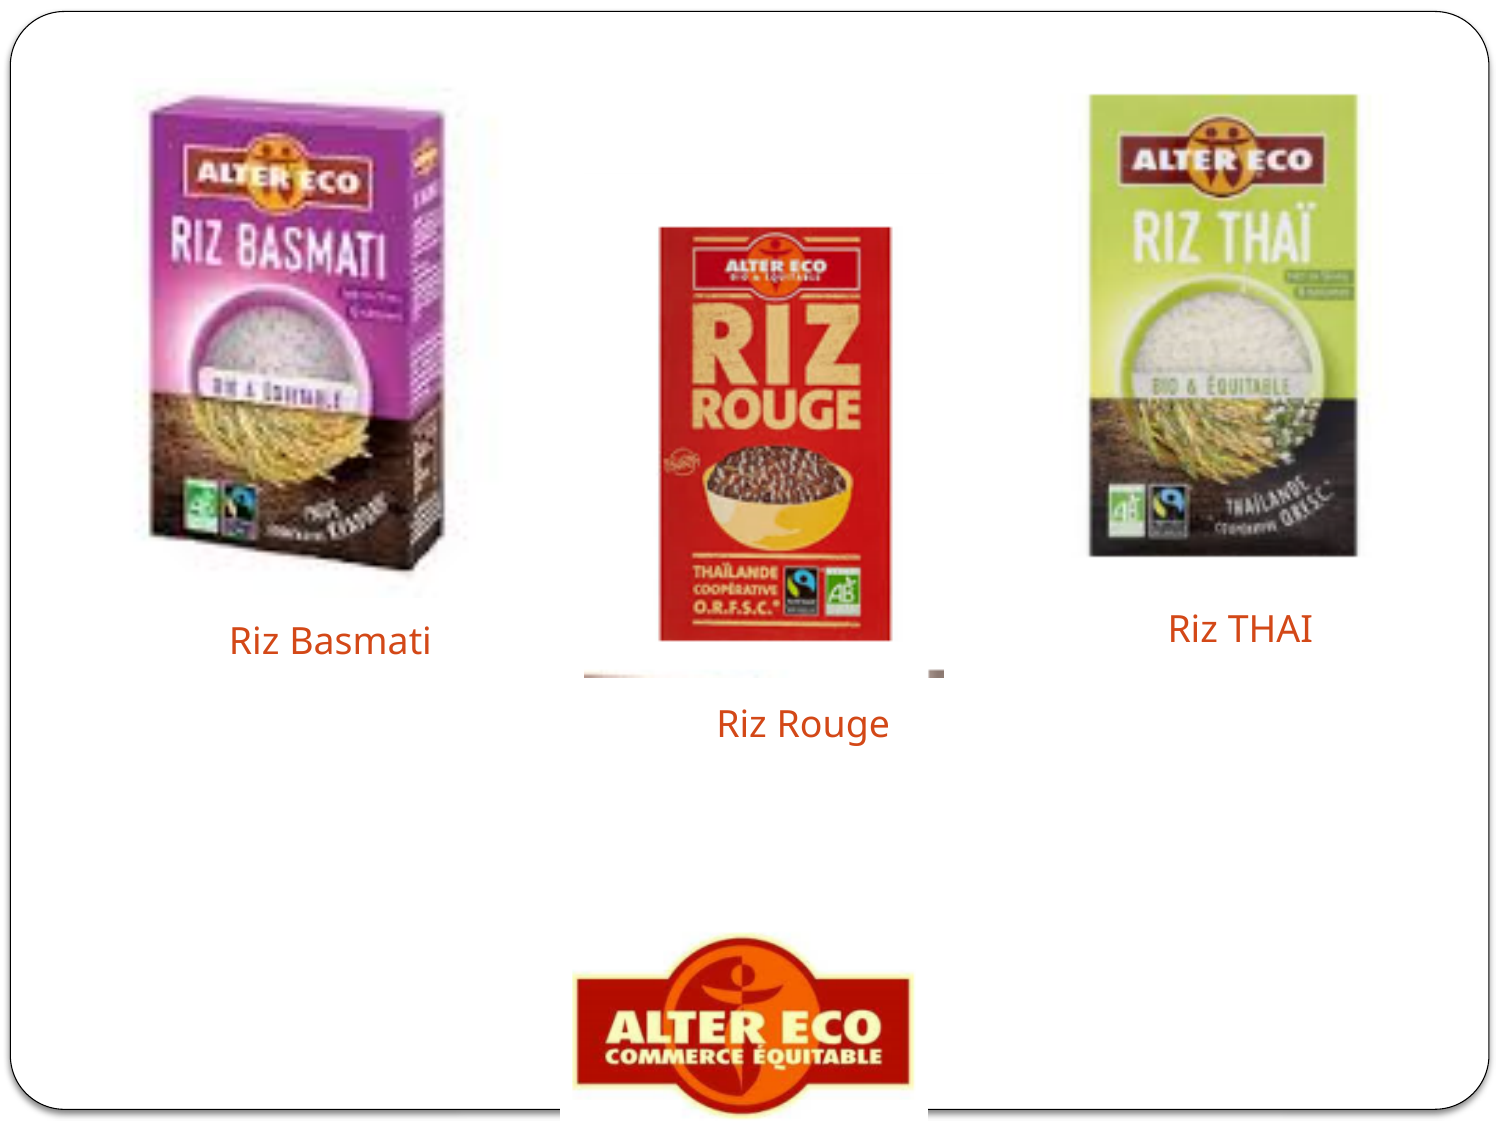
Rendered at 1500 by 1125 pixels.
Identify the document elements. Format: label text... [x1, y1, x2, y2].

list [64, 77, 525, 599]
text_box Riz Basmati [100, 609, 561, 670]
picture [584, 172, 945, 679]
picture [1056, 89, 1436, 574]
picture [560, 909, 928, 1125]
text_box Riz THAI [1009, 597, 1471, 658]
text_box Riz Rouge [572, 692, 1034, 753]
